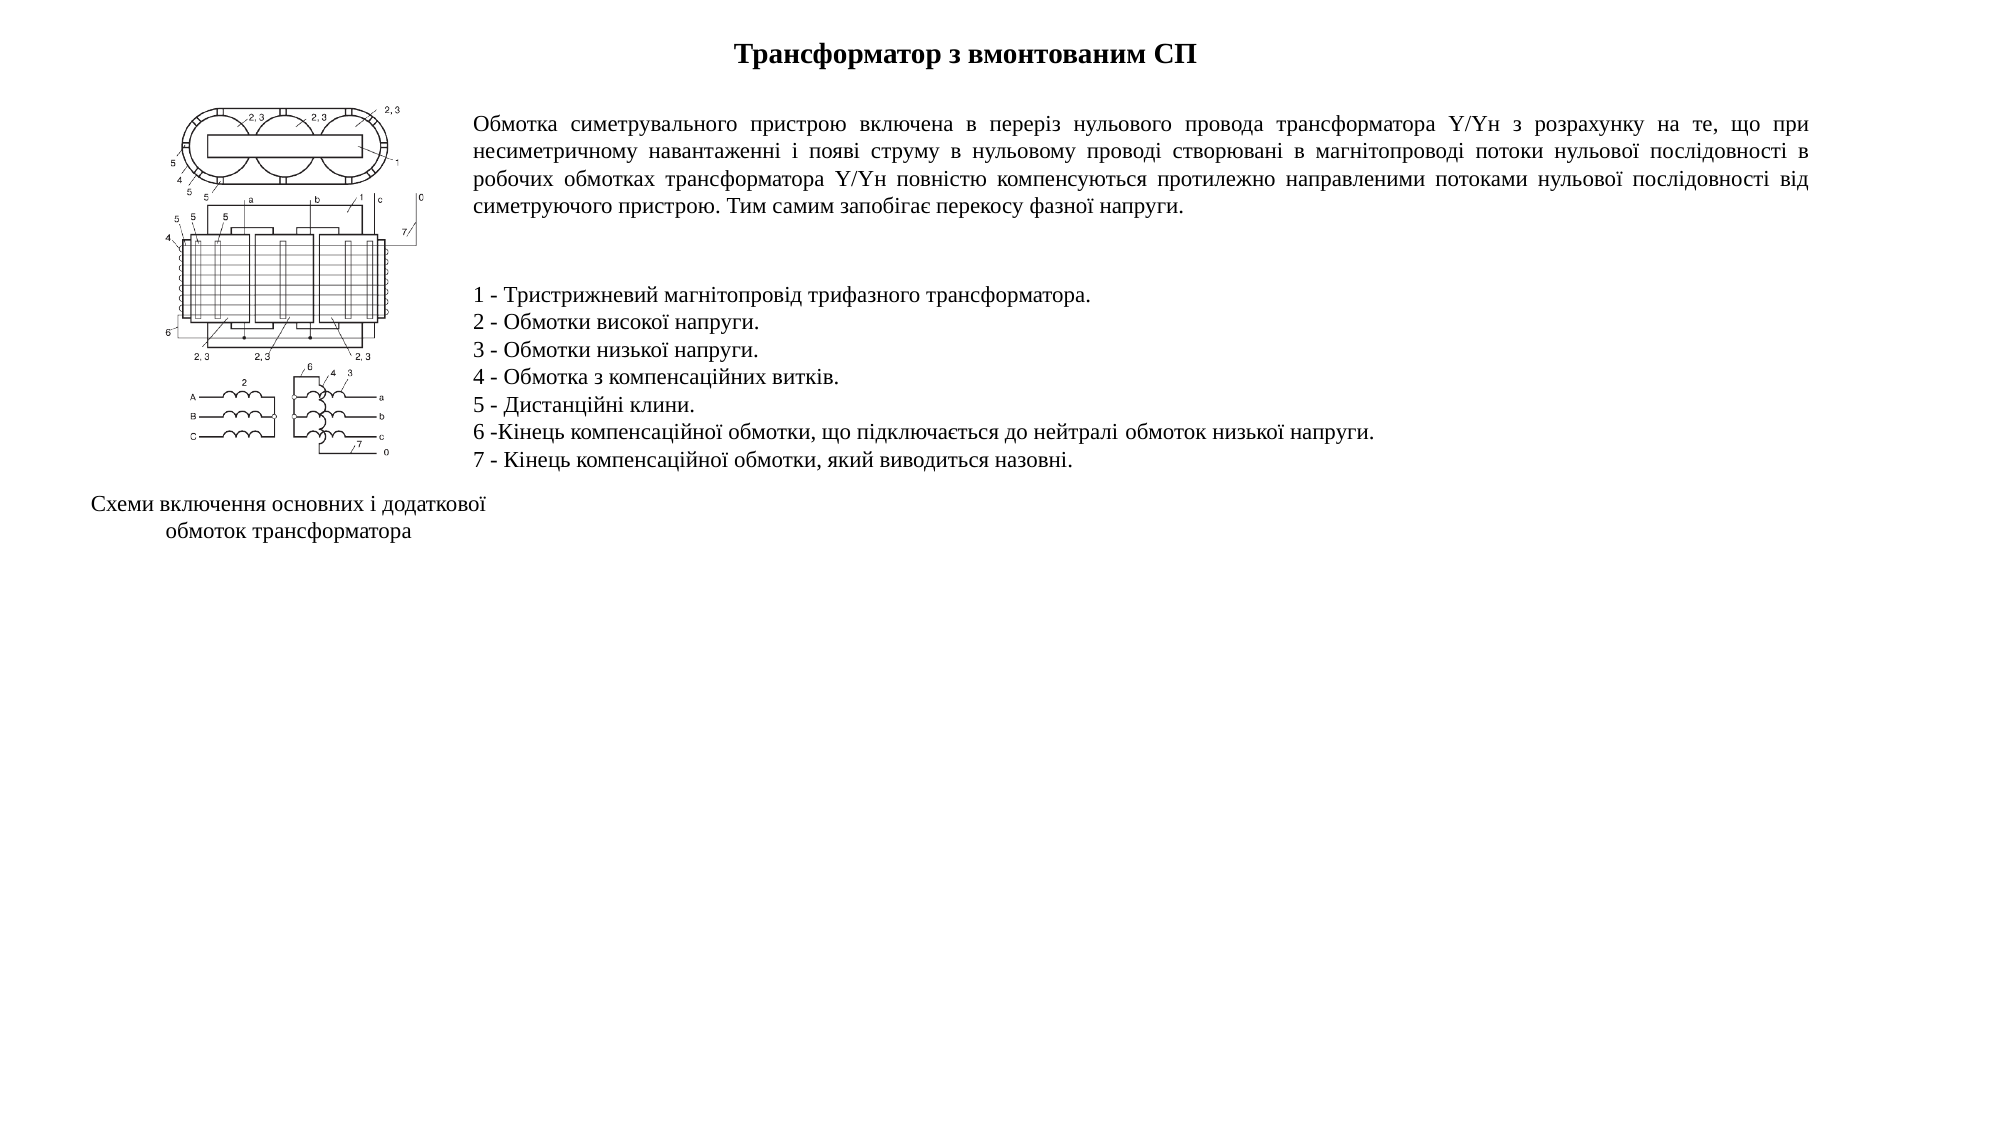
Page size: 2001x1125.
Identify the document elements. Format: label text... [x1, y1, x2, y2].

text_box Обмотка симетрувального пристрою включена в переріз нульового провода трансформатора Y/Yн з розрахунку на те, що при несиметричному навантаженні і появі струму в нульовому проводі створювані в магнітопроводі потоки нульової послідовності в робочих обмотках трансформатора Y/Yн повністю компенсуються протилежно направленими потоками нульової послідовності від симетруючого пристрою. Тим самим запобігає перекосу фазної напруги. [458, 100, 1826, 226]
text_box Схеми включення основних і додаткової обмоток трансформатора [48, 480, 530, 551]
picture [165, 106, 424, 456]
text_box Трансформатор з вмонтованим СП [719, 27, 1270, 78]
text_box 1 - Тристрижневий магнітопровід трифазного трансформатора. 2 - Обмотки високої напруги. 3 - Обмотки низької напруги. 4 - Обмотка з компенсаційних витків. 5 - Дистанційні клини. 6 -Кінець компенсаційної обмотки, що підключається до нейтралі обмоток низької напруги. 7 - Кінець компенсаційної обмотки, який виводиться назовні. [458, 272, 1443, 479]
